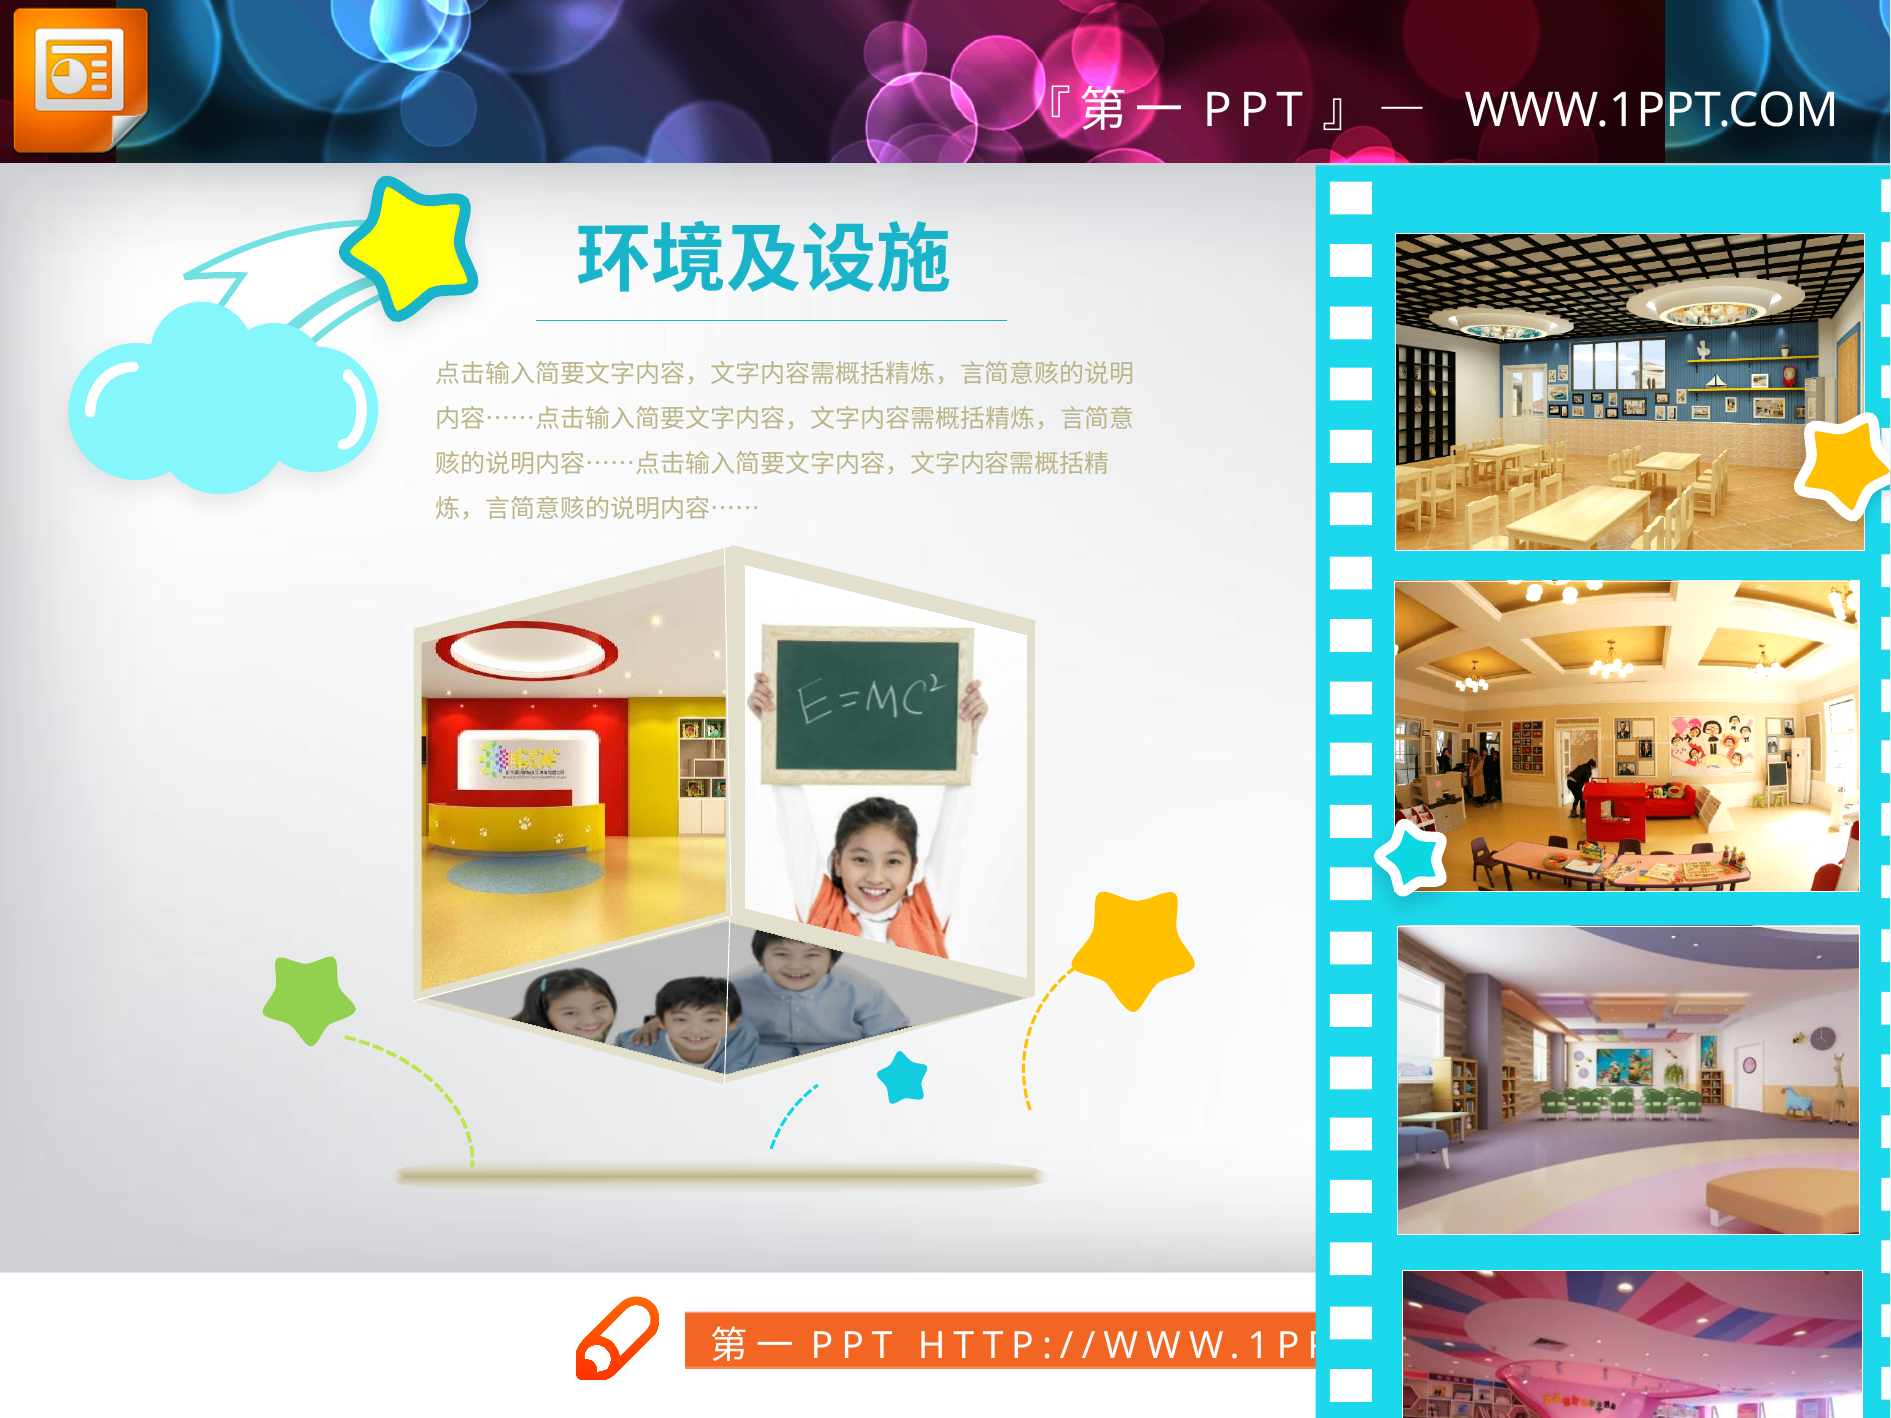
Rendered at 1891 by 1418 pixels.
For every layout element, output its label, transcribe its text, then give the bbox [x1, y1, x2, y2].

text_box [771, 1091, 892, 1189]
text_box [1071, 891, 1195, 1013]
text_box [309, 1037, 473, 1168]
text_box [1315, 165, 1891, 1418]
text_box 点击输入简要文字内容，文字内容需概括精炼，言简意赅的说明内容……点击输入简要文字内容，文字内容需概括精炼，言简意赅的说明内容……点击输入简要文字内容，文字内容需概括精炼，言简意赅的说明内容…… [420, 335, 1153, 620]
text_box [262, 956, 356, 1047]
text_box 环境及设施 [561, 202, 967, 308]
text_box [198, 174, 476, 380]
text_box [382, 1152, 1054, 1200]
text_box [70, 302, 375, 492]
text_box [887, 1091, 924, 1104]
picture [685, 1311, 1315, 1369]
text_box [413, 544, 1036, 1085]
picture [0, 0, 1891, 1275]
text_box [1025, 955, 1151, 1110]
